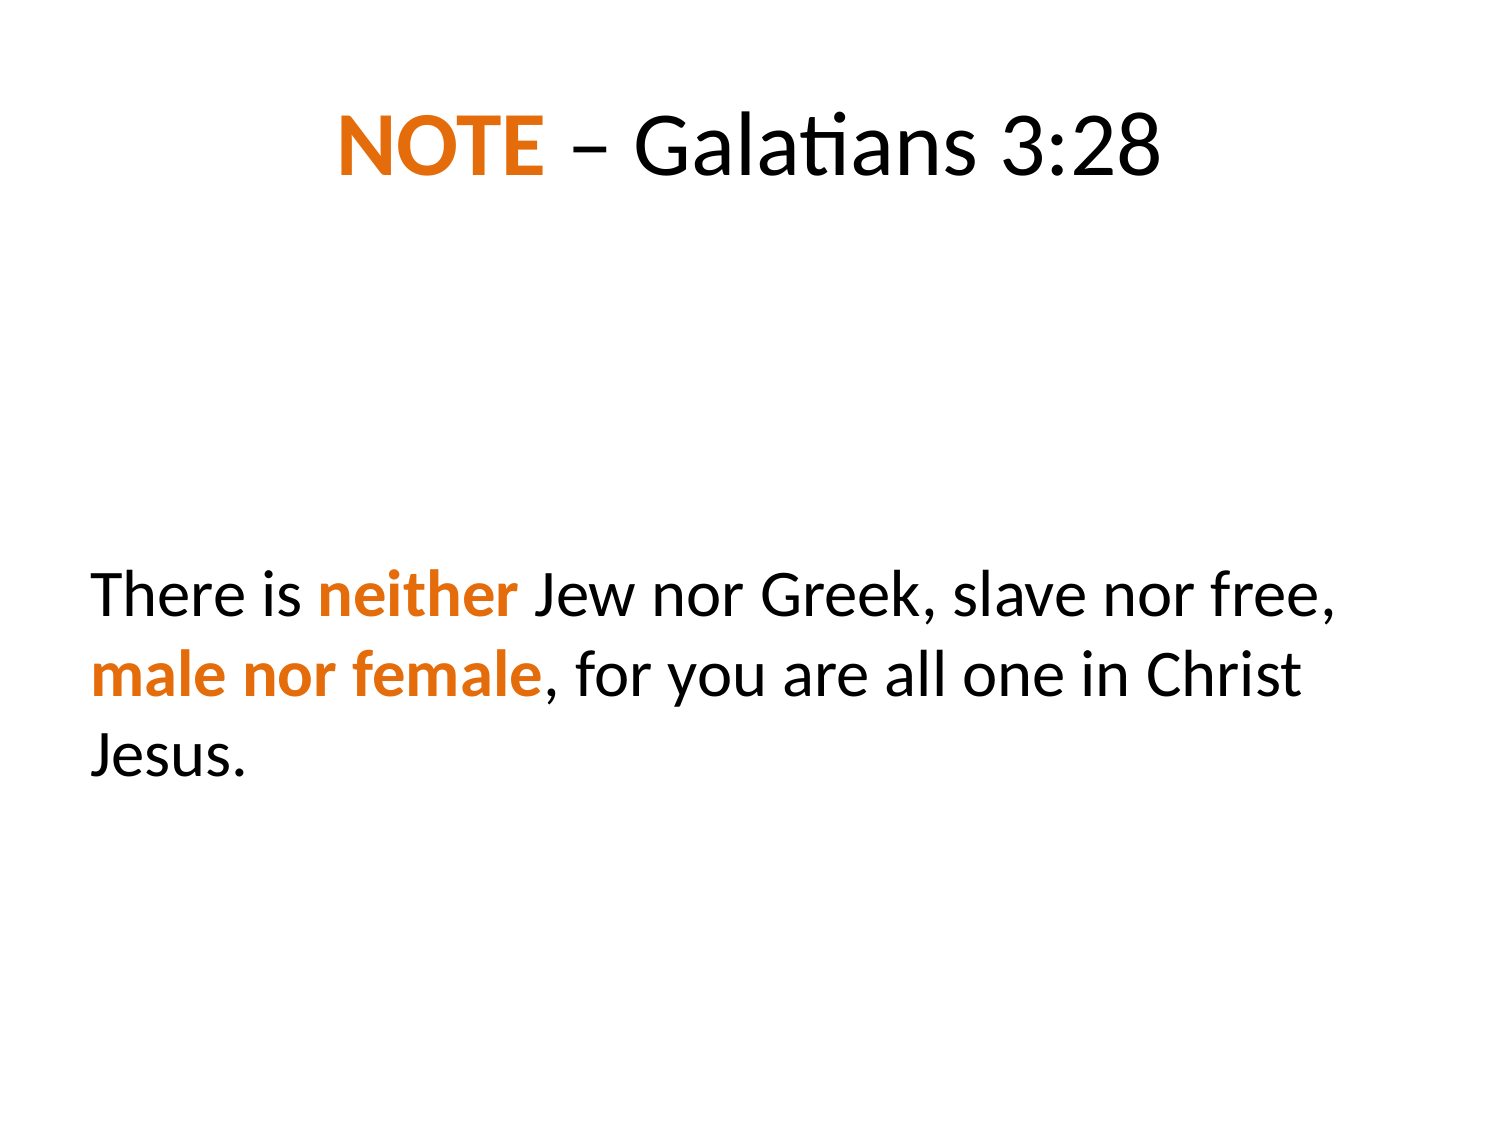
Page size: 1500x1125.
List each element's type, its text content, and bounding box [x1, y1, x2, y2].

title NOTE – Galatians 3:28 [75, 45, 1425, 233]
list There is neither Jew nor Greek, slave nor free, male nor female, for you are all one in Christ Jesus. [75, 262, 1425, 1005]
